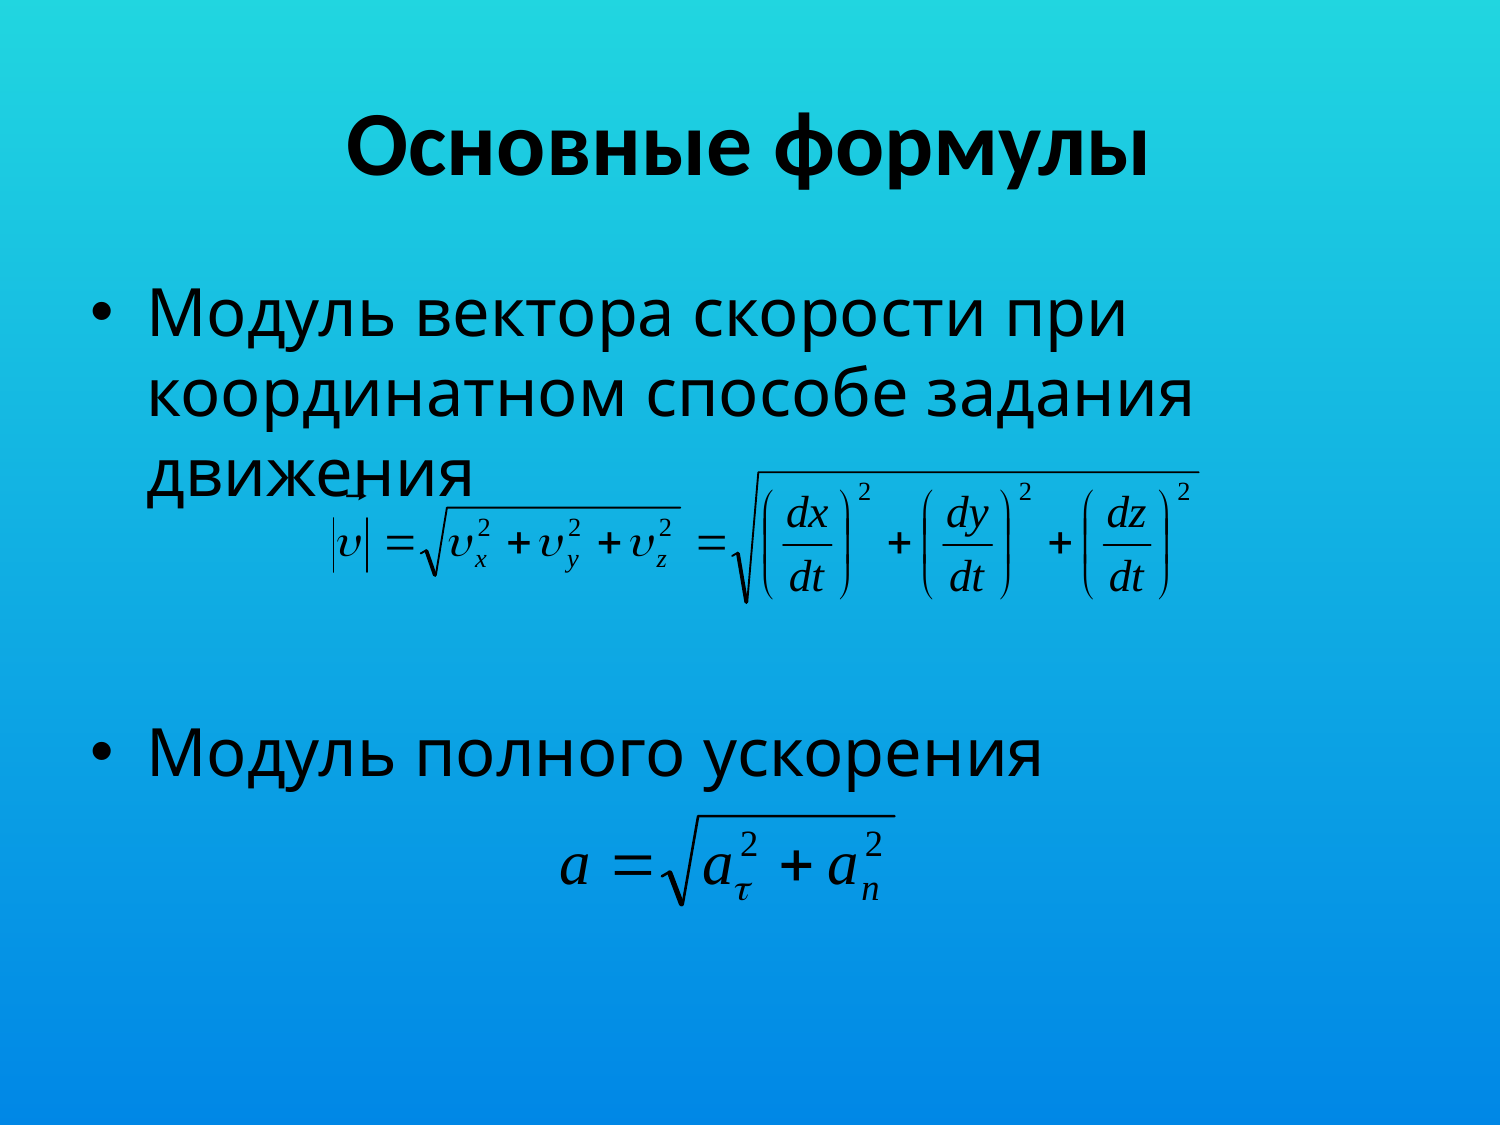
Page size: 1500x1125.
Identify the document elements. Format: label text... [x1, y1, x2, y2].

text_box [324, 462, 1209, 613]
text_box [549, 799, 907, 923]
title Основные формулы [75, 45, 1425, 233]
list Модуль вектора скорости при координатном способе задания движения Модуль полного ускорения [75, 262, 1425, 1005]
